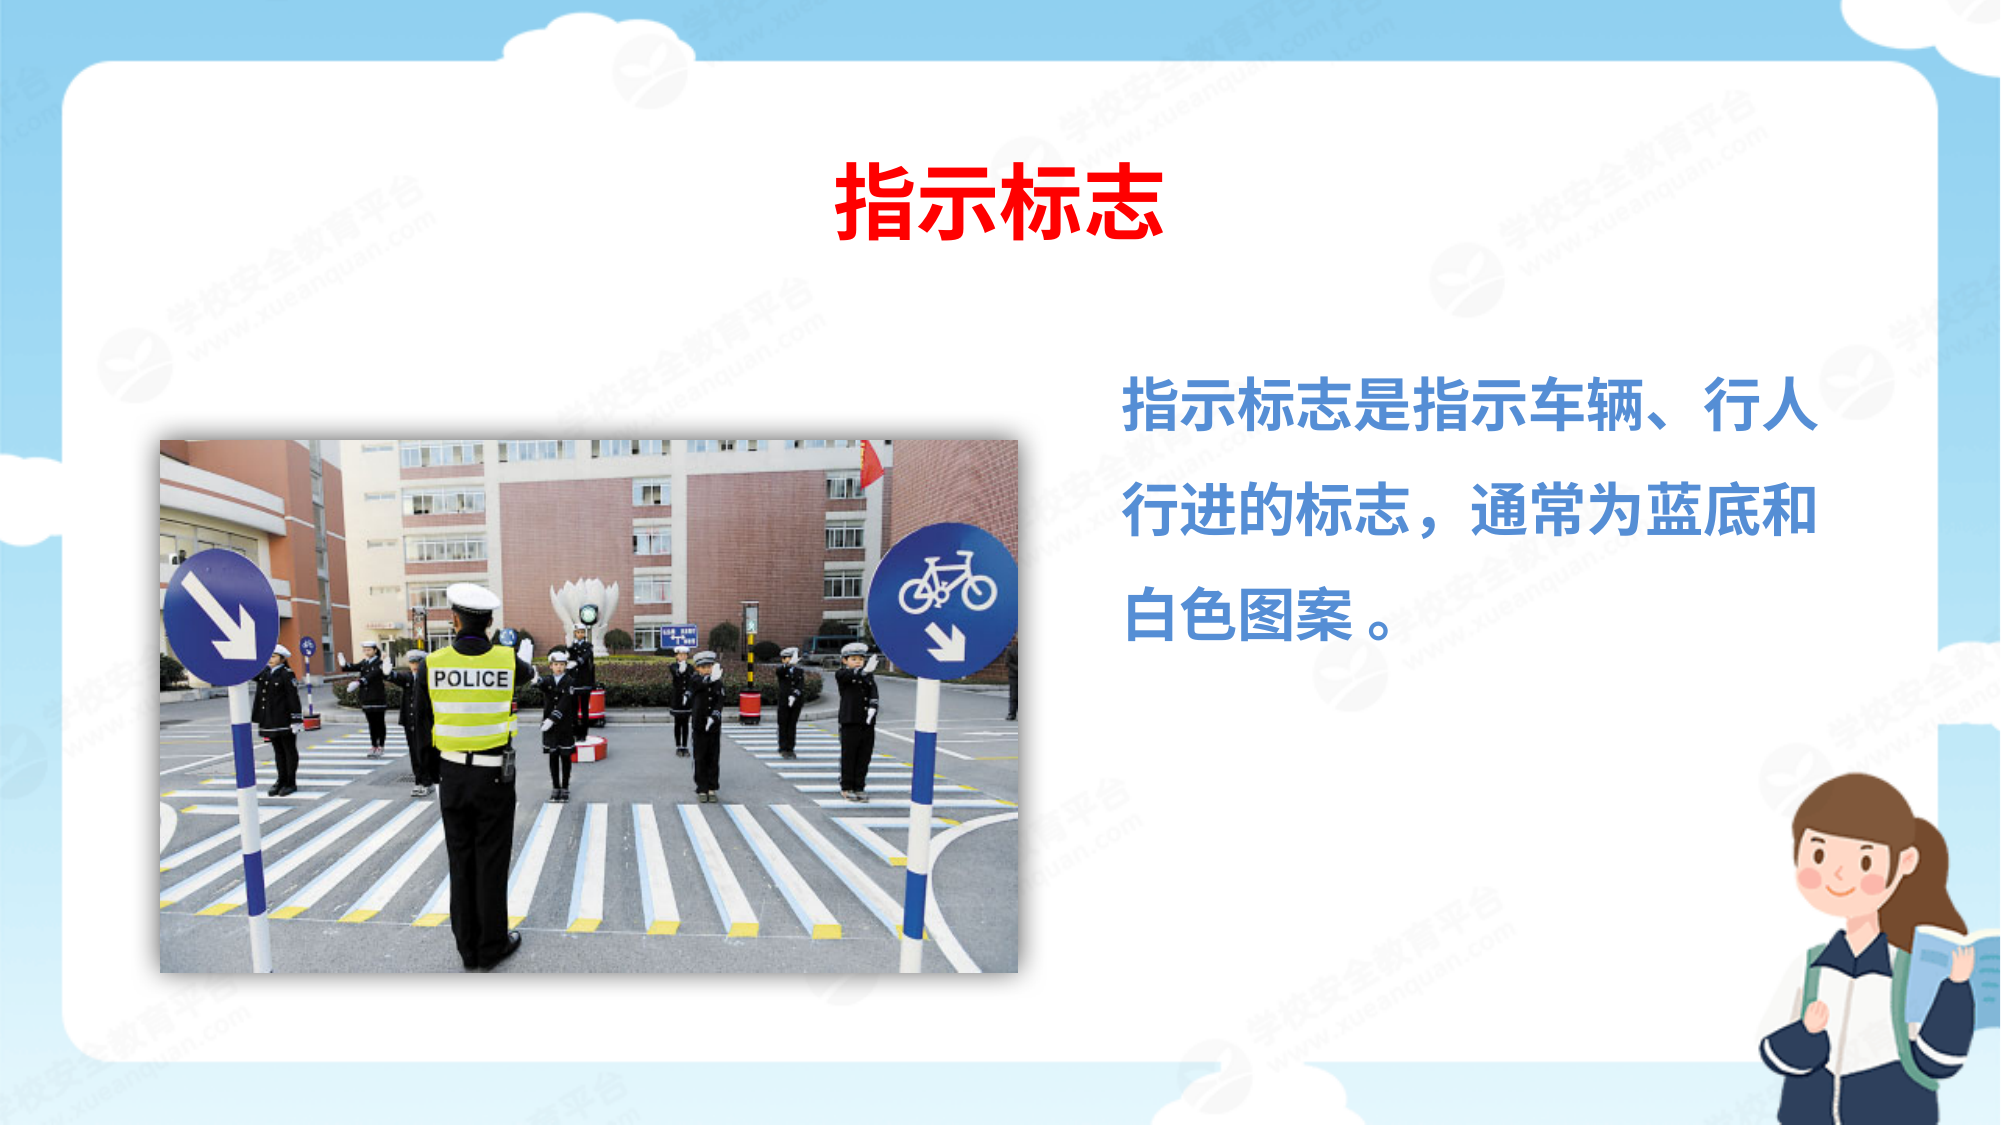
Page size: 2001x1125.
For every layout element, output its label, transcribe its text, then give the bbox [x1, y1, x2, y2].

text_box 指示标志 [794, 143, 1206, 258]
list 指示标志是指示车辆、行人行进的标志，通常为蓝底和白色图案 。 [1106, 326, 1852, 684]
picture [0, 0, 2001, 1125]
